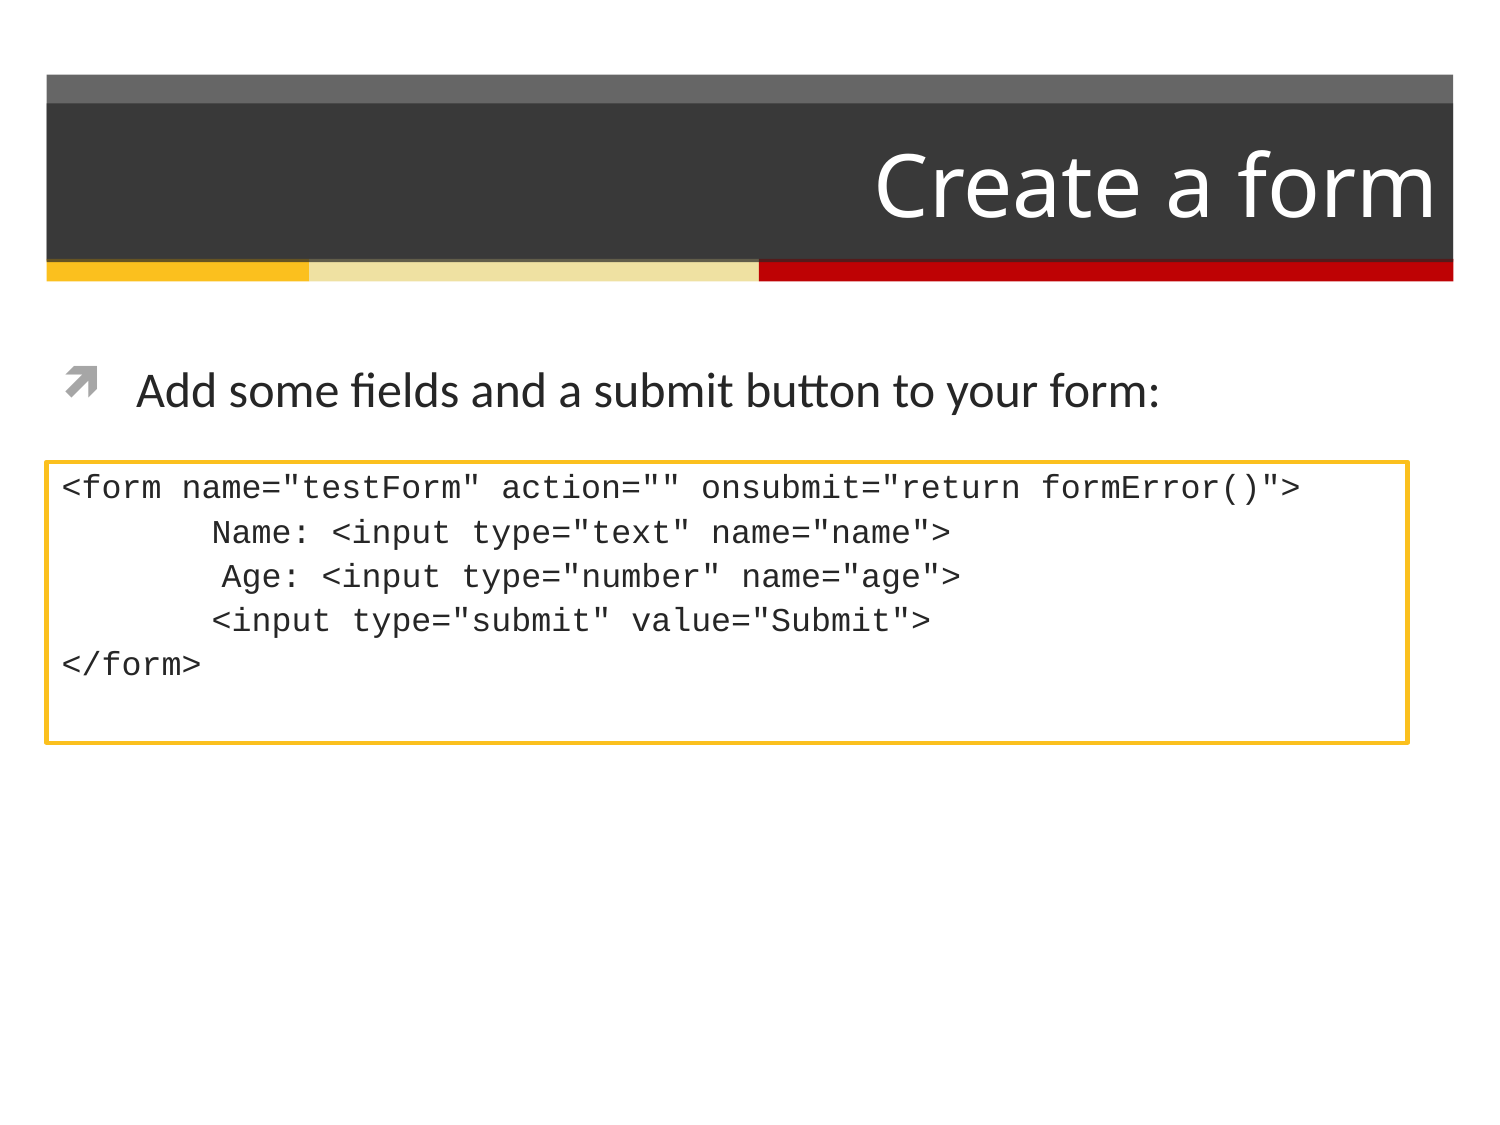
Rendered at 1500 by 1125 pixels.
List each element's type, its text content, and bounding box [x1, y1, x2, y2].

text_box [44, 460, 1410, 745]
list Add some fields and a submit button to your form: <form name="testForm" action="" onsubmit="return formError()"> Name: <input type="text" name="name"> Age: <input type="number" name="age"> <input type="submit" value="Submit"> </form> [46, 350, 1454, 1005]
title Create a form [46, 103, 1454, 263]
